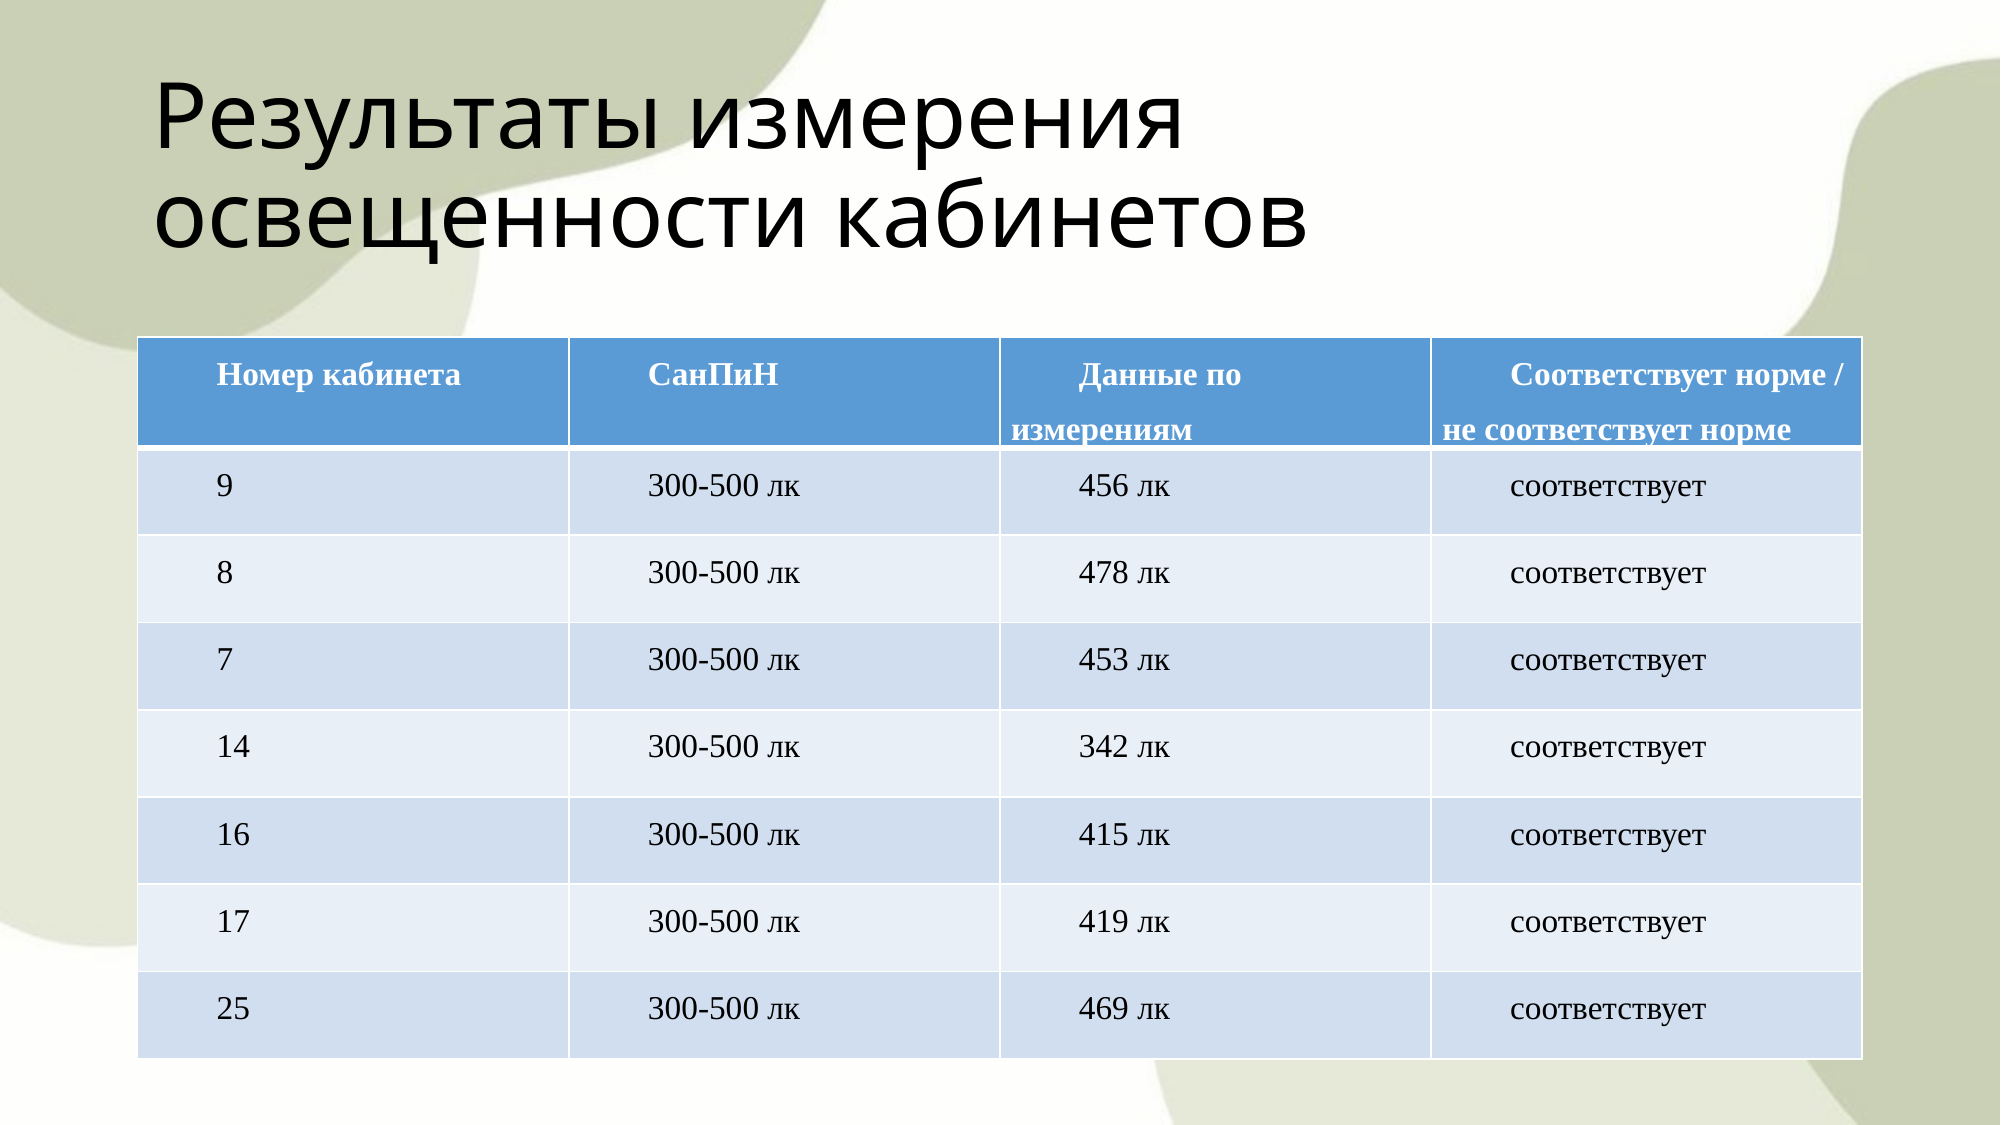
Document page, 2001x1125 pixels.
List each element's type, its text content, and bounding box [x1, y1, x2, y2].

table_cell 9 [138, 451, 568, 534]
table_cell 300-500 лк [570, 885, 999, 971]
table_cell соответствует [1432, 536, 1861, 622]
table_header Номер кабинета [138, 338, 568, 445]
table_header Соответствует норме / не соответствует норме [1432, 338, 1861, 445]
table_cell 17 [138, 885, 568, 971]
table_cell 478 лк [1001, 536, 1430, 622]
table_cell 8 [138, 536, 568, 622]
table_cell соответствует [1432, 711, 1861, 796]
table_cell соответствует [1432, 451, 1861, 534]
table_cell 456 лк [1001, 451, 1430, 534]
table_cell 300-500 лк [570, 451, 999, 534]
table_cell 16 [138, 798, 568, 883]
table_cell 300-500 лк [570, 623, 999, 709]
table_cell 419 лк [1001, 885, 1430, 971]
table_cell 415 лк [1001, 798, 1430, 883]
table_cell соответствует [1432, 885, 1861, 971]
table_header СанПиН [570, 338, 999, 445]
table_cell 25 [138, 972, 568, 1058]
table_cell 14 [138, 711, 568, 796]
title Результаты измерения освещенности кабинетов [137, 59, 1863, 278]
table_cell 469 лк [1001, 972, 1430, 1058]
table_cell соответствует [1432, 623, 1861, 709]
table_cell 453 лк [1001, 623, 1430, 709]
table_cell соответствует [1432, 972, 1861, 1058]
table_cell 7 [138, 623, 568, 709]
table_cell 342 лк [1001, 711, 1430, 796]
table_header Данные по измерениям [1001, 338, 1430, 445]
table_cell 300-500 лк [570, 711, 999, 796]
table_cell 300-500 лк [570, 972, 999, 1058]
table_cell соответствует [1432, 798, 1861, 883]
table_cell 300-500 лк [570, 536, 999, 622]
table_cell 300-500 лк [570, 798, 999, 883]
